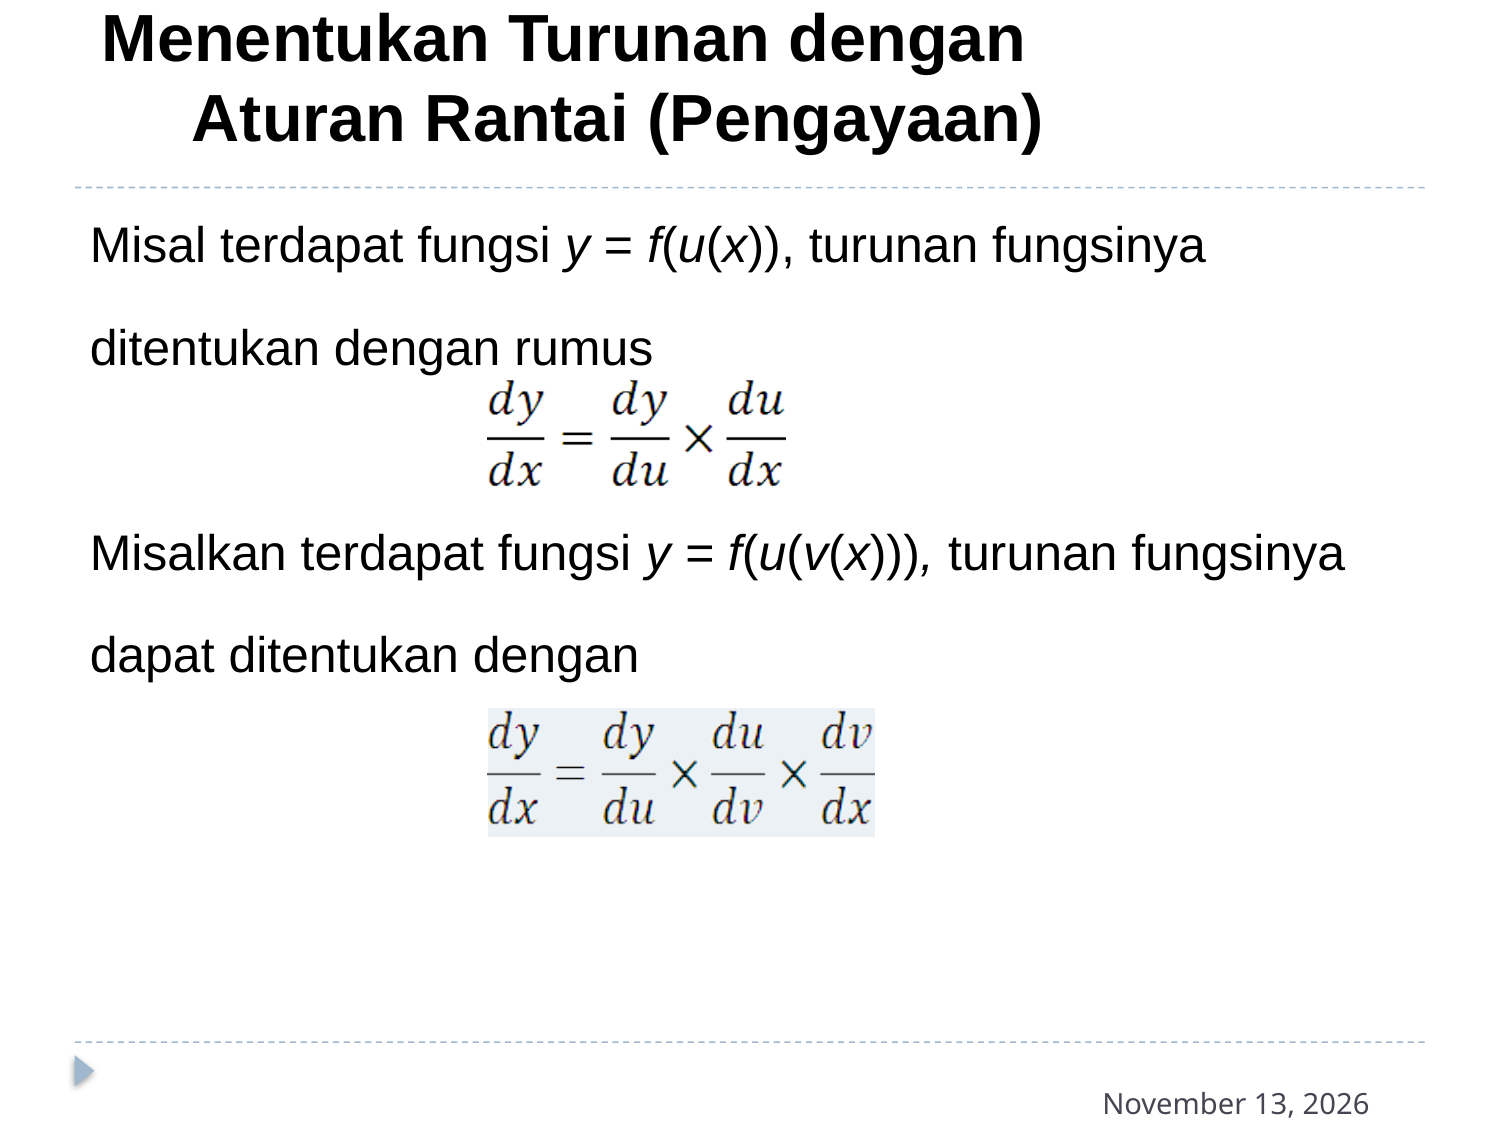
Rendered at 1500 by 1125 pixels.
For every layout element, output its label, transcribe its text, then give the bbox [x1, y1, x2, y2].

picture [487, 707, 876, 838]
picture [487, 374, 787, 499]
list Misal terdapat fungsi y = f(u(x)), turunan fungsinya ditentukan dengan rumus Misalkan terdapat fungsi y = f(u(v(x))), turunan fungsinya dapat ditentukan dengan [75, 174, 1463, 1100]
title Menentukan Turunan dengan Aturan Rantai (Pengayaan) [87, 33, 1499, 163]
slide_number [1087, 1077, 1500, 1125]
